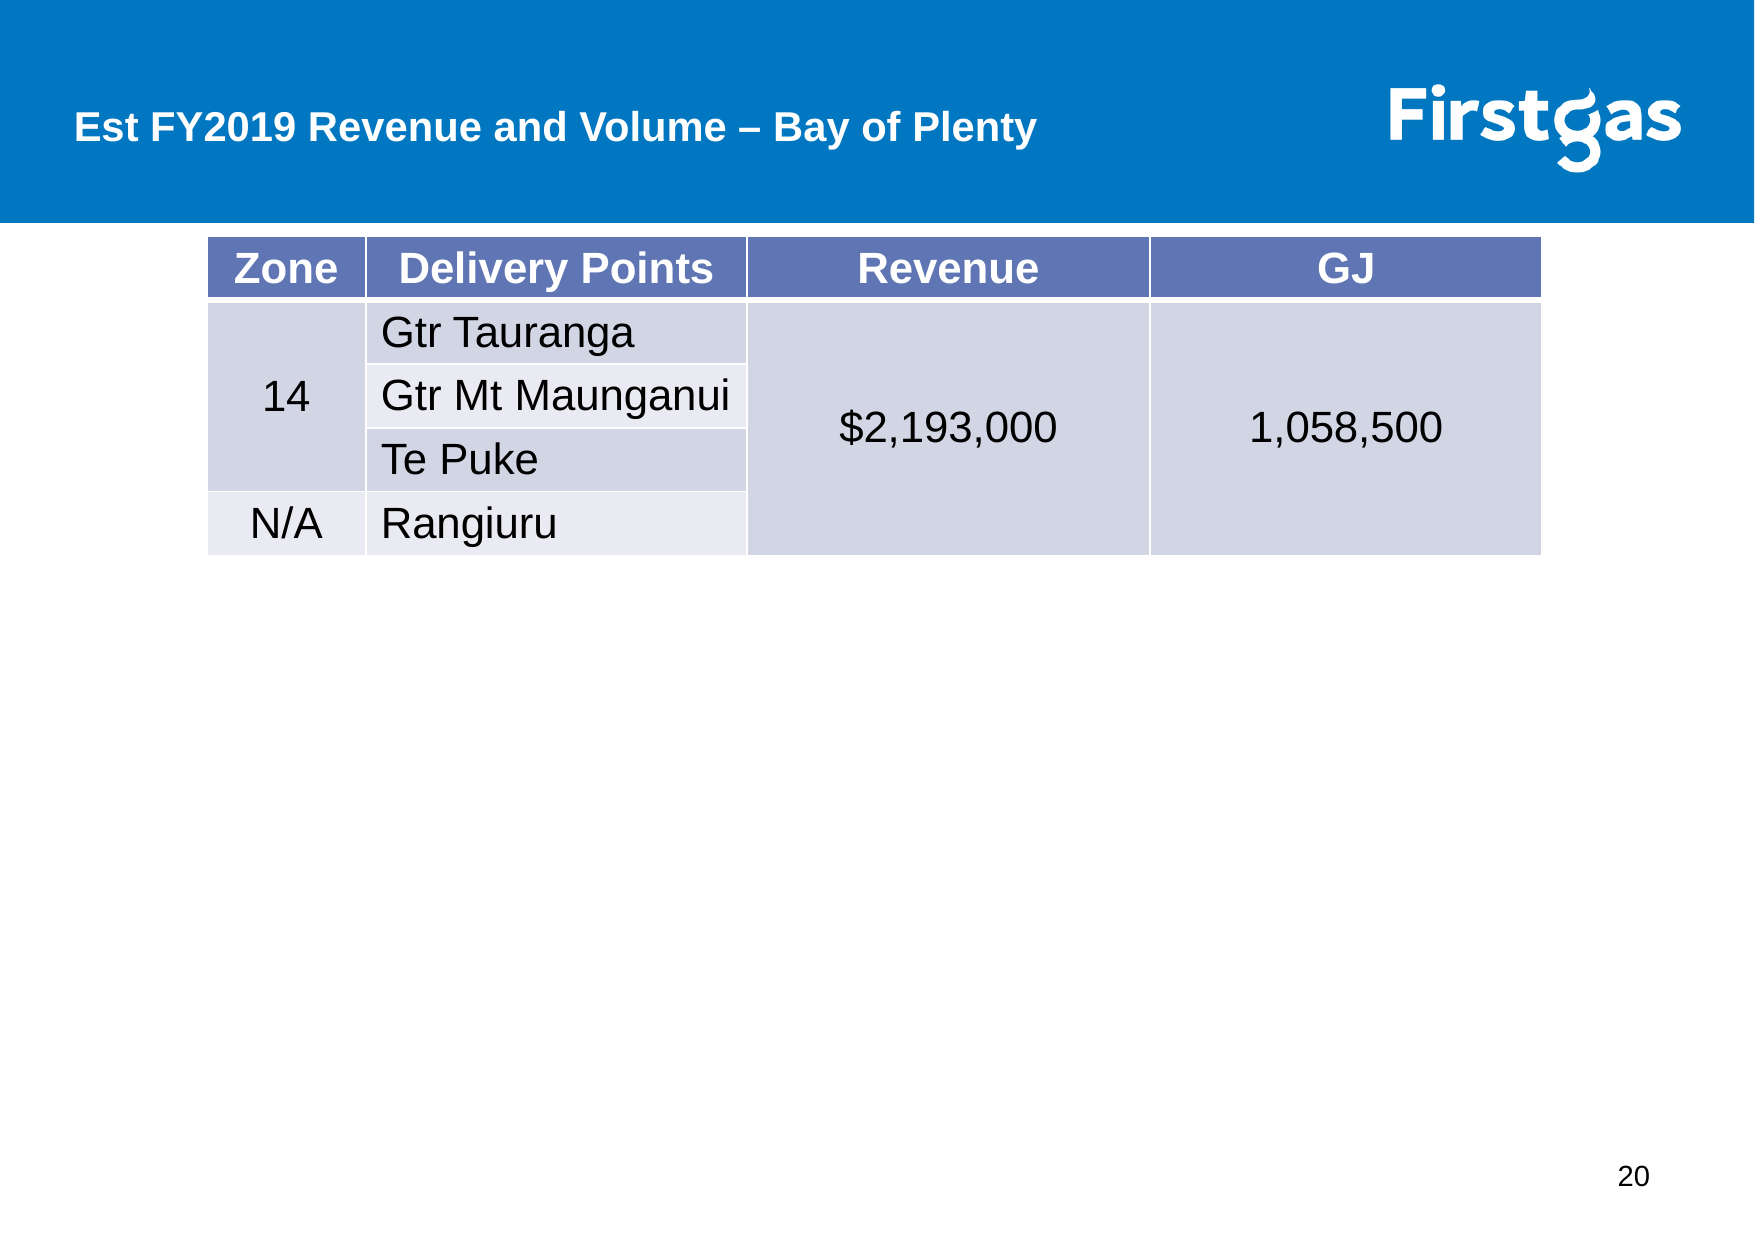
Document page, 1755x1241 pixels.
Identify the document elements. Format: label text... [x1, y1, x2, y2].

table_cell N/A [208, 492, 365, 555]
text_box Est FY2019 Revenue and Volume – Bay of Plenty [73, 78, 1350, 148]
table_cell 14 [208, 303, 365, 491]
table_cell $2,193,000 [748, 303, 1149, 555]
table_header Revenue [748, 237, 1149, 297]
table_cell Gtr Mt Maunganui [367, 365, 746, 427]
table_cell Gtr Tauranga [367, 303, 746, 363]
table_header GJ [1151, 237, 1541, 297]
table_cell Te Puke [367, 429, 746, 491]
slide_number 20 [1257, 1149, 1667, 1216]
table_cell 1,058,500 [1151, 303, 1541, 555]
table_header Zone [208, 237, 365, 297]
table_header Delivery Points [367, 237, 746, 297]
table_cell Rangiuru [367, 492, 746, 555]
picture [0, 0, 1755, 1241]
